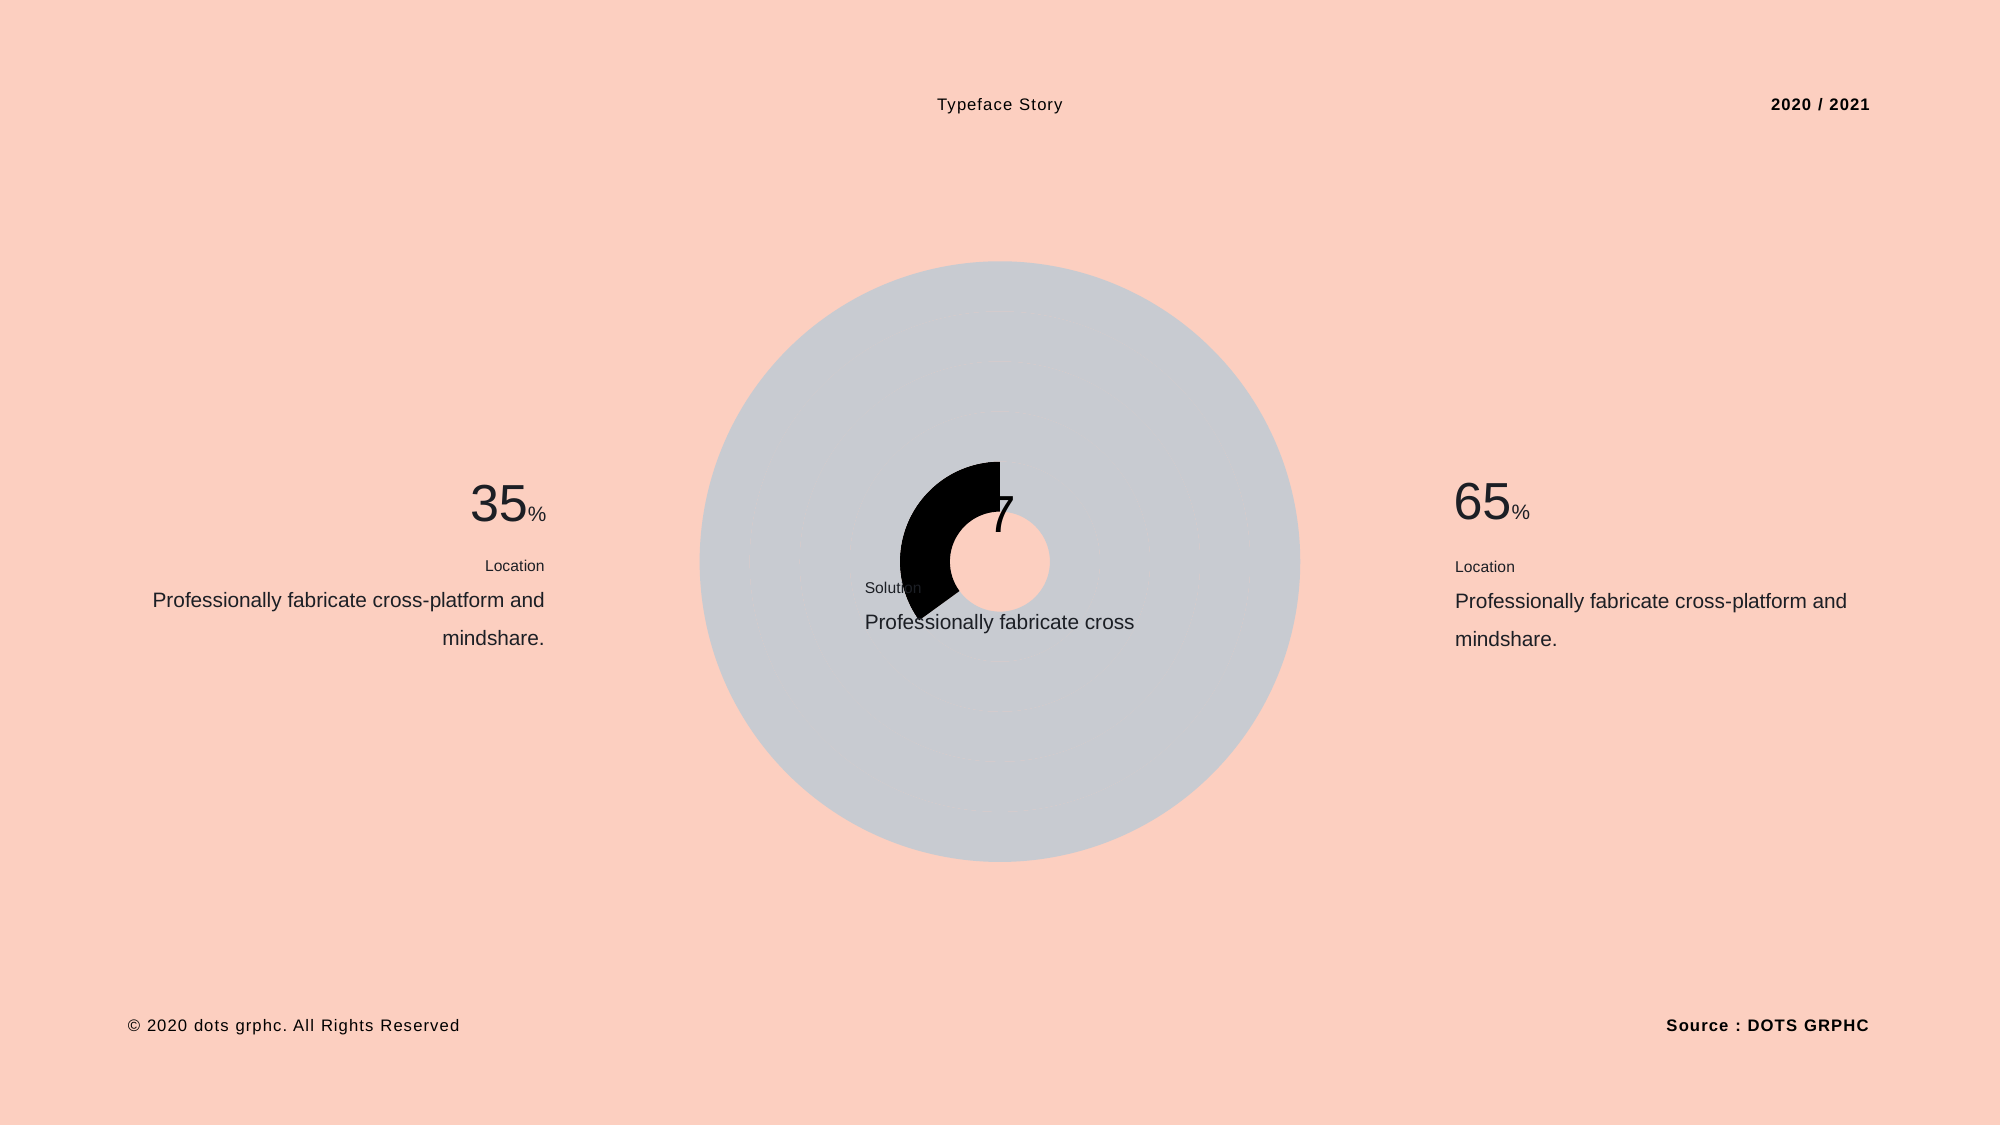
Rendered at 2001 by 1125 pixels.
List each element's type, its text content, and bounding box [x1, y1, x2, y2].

text_box 2020 / 2021 [1688, 86, 1885, 122]
text_box Location Professionally fabricate cross-platform and mindshare. [1455, 547, 1848, 651]
text_box Location Professionally fabricate cross-platform and mindshare. [152, 546, 545, 650]
text_box Source : DOTS GRPHC [1538, 1007, 1884, 1042]
text_box 65% [1453, 436, 1531, 531]
text_box Typeface Story [881, 86, 1119, 122]
text_box 35% [469, 437, 547, 532]
text_box © 2020 dots grphc. All Rights Reserved [113, 1007, 490, 1043]
chart [695, 258, 1305, 867]
